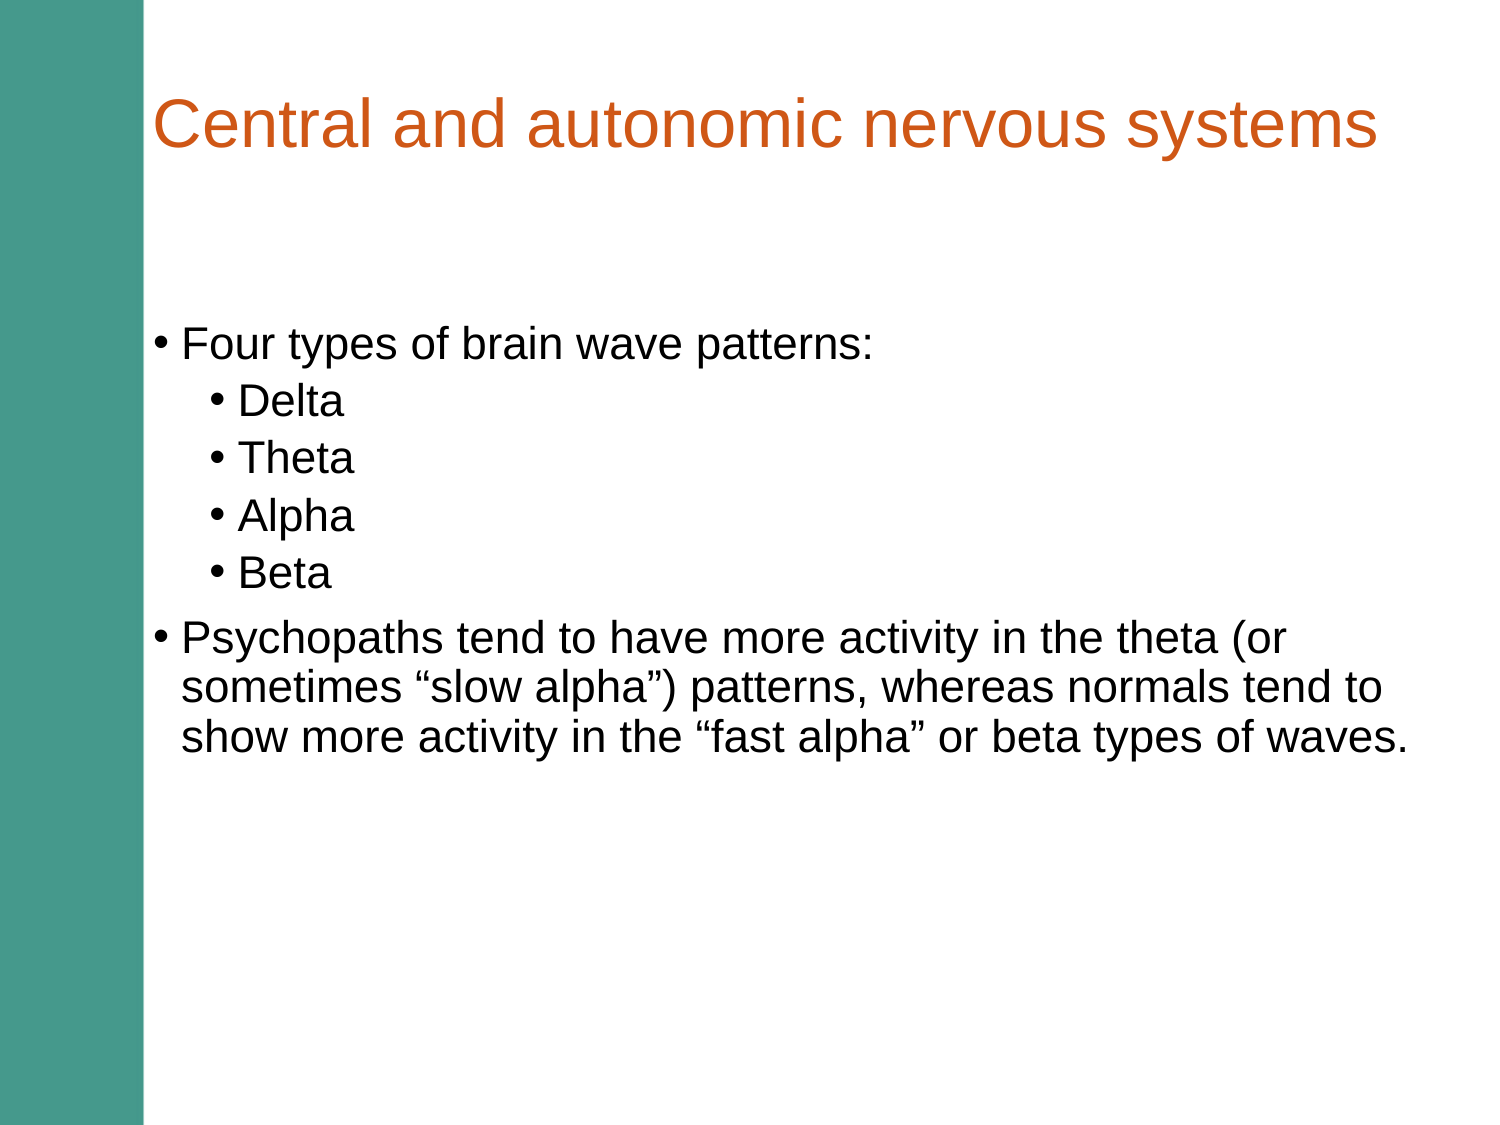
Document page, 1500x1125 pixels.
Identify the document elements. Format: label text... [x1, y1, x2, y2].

picture [0, 0, 1500, 1125]
title Central and autonomic nervous systems [137, 37, 1432, 213]
list Four types of brain wave patterns: Delta Theta Alpha Beta Psychopaths tend to have more activity in the theta (or sometimes “slow alpha”) patterns, whereas normals tend to show more activity in the “fast alpha” or beta types of waves. [138, 312, 1432, 1027]
